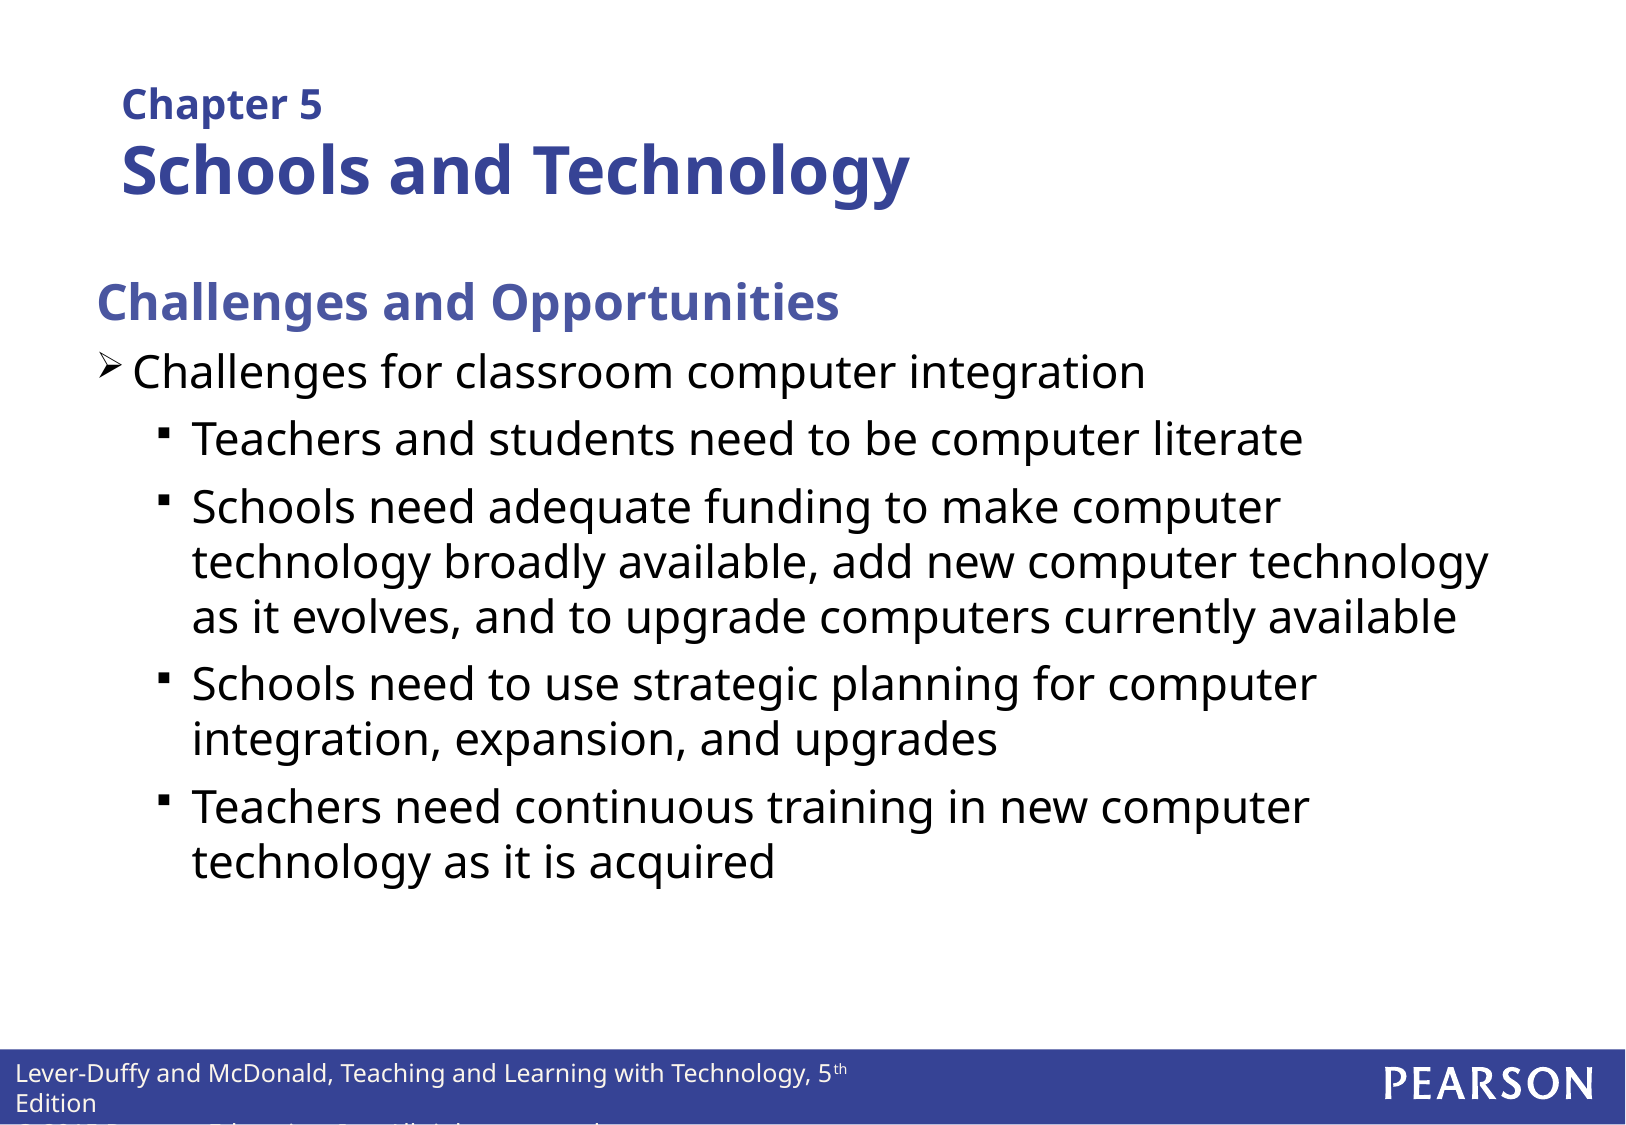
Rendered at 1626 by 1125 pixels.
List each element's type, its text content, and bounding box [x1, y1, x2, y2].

text_box Chapter 5 Schools and Technology [106, 70, 1569, 258]
list Challenges and Opportunities Challenges for classroom computer integration Teachers and students need to be computer literate Schools need adequate funding to make computer technology broadly available, add new computer technology as it evolves, and to upgrade computers currently available Schools need to use strategic planning for computer integration, expansion, and upgrades Teachers need continuous training in new computer technology as it is acquired [81, 262, 1544, 1005]
